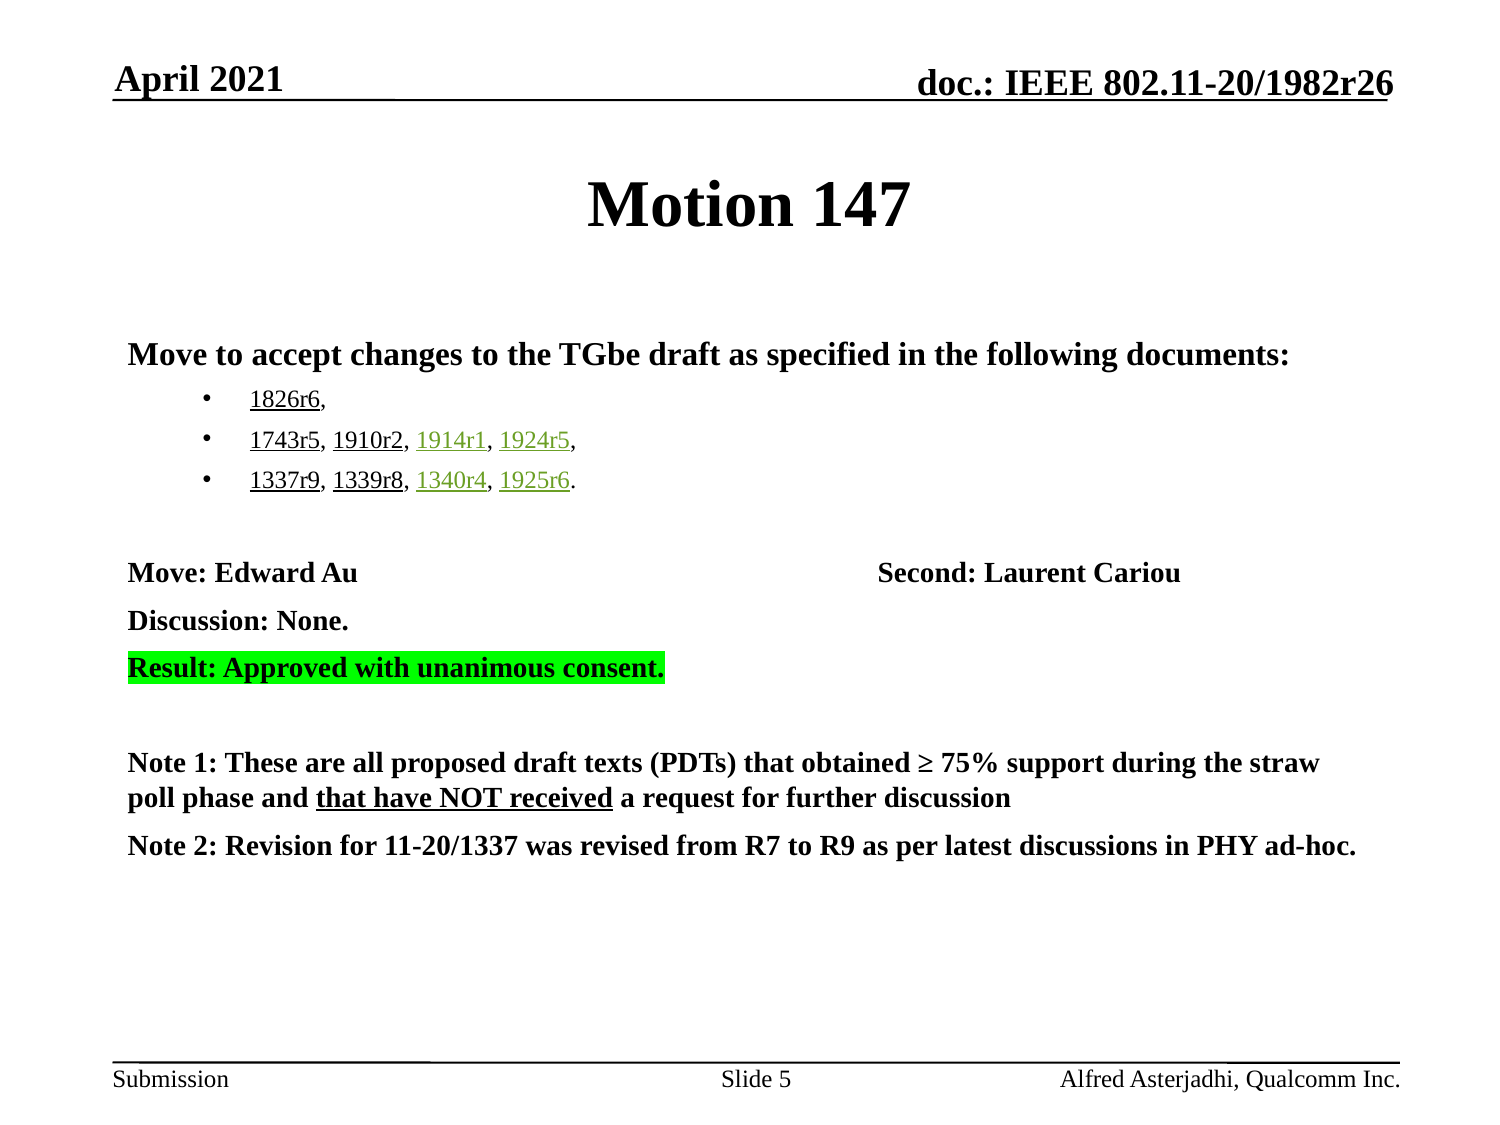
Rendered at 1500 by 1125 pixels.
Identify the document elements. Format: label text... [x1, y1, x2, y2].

slide_number Slide 5 [712, 1061, 800, 1123]
title Motion 147 [112, 112, 1388, 288]
list Move to accept changes to the TGbe draft as specified in the following documents: 1826r6, 1743r5, 1910r2, 1914r1, 1924r5, 1337r9, 1339r8, 1340r4, 1925r6. Move: Edward Au Second: Laurent Cariou Discussion: None. Result: Approved with unanimous consent. Note 1: These are all proposed draft texts (PDTs) that obtained ≥ 75% support during the straw poll phase and that have NOT received a request for further discussion Note 2: Revision for 11-20/1337 was revised from R7 to R9 as per latest discussions in PHY ad-hoc. [112, 324, 1388, 1051]
footer Alfred Asterjadhi, Qualcomm Inc. [878, 1061, 1402, 1093]
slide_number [114, 54, 423, 100]
